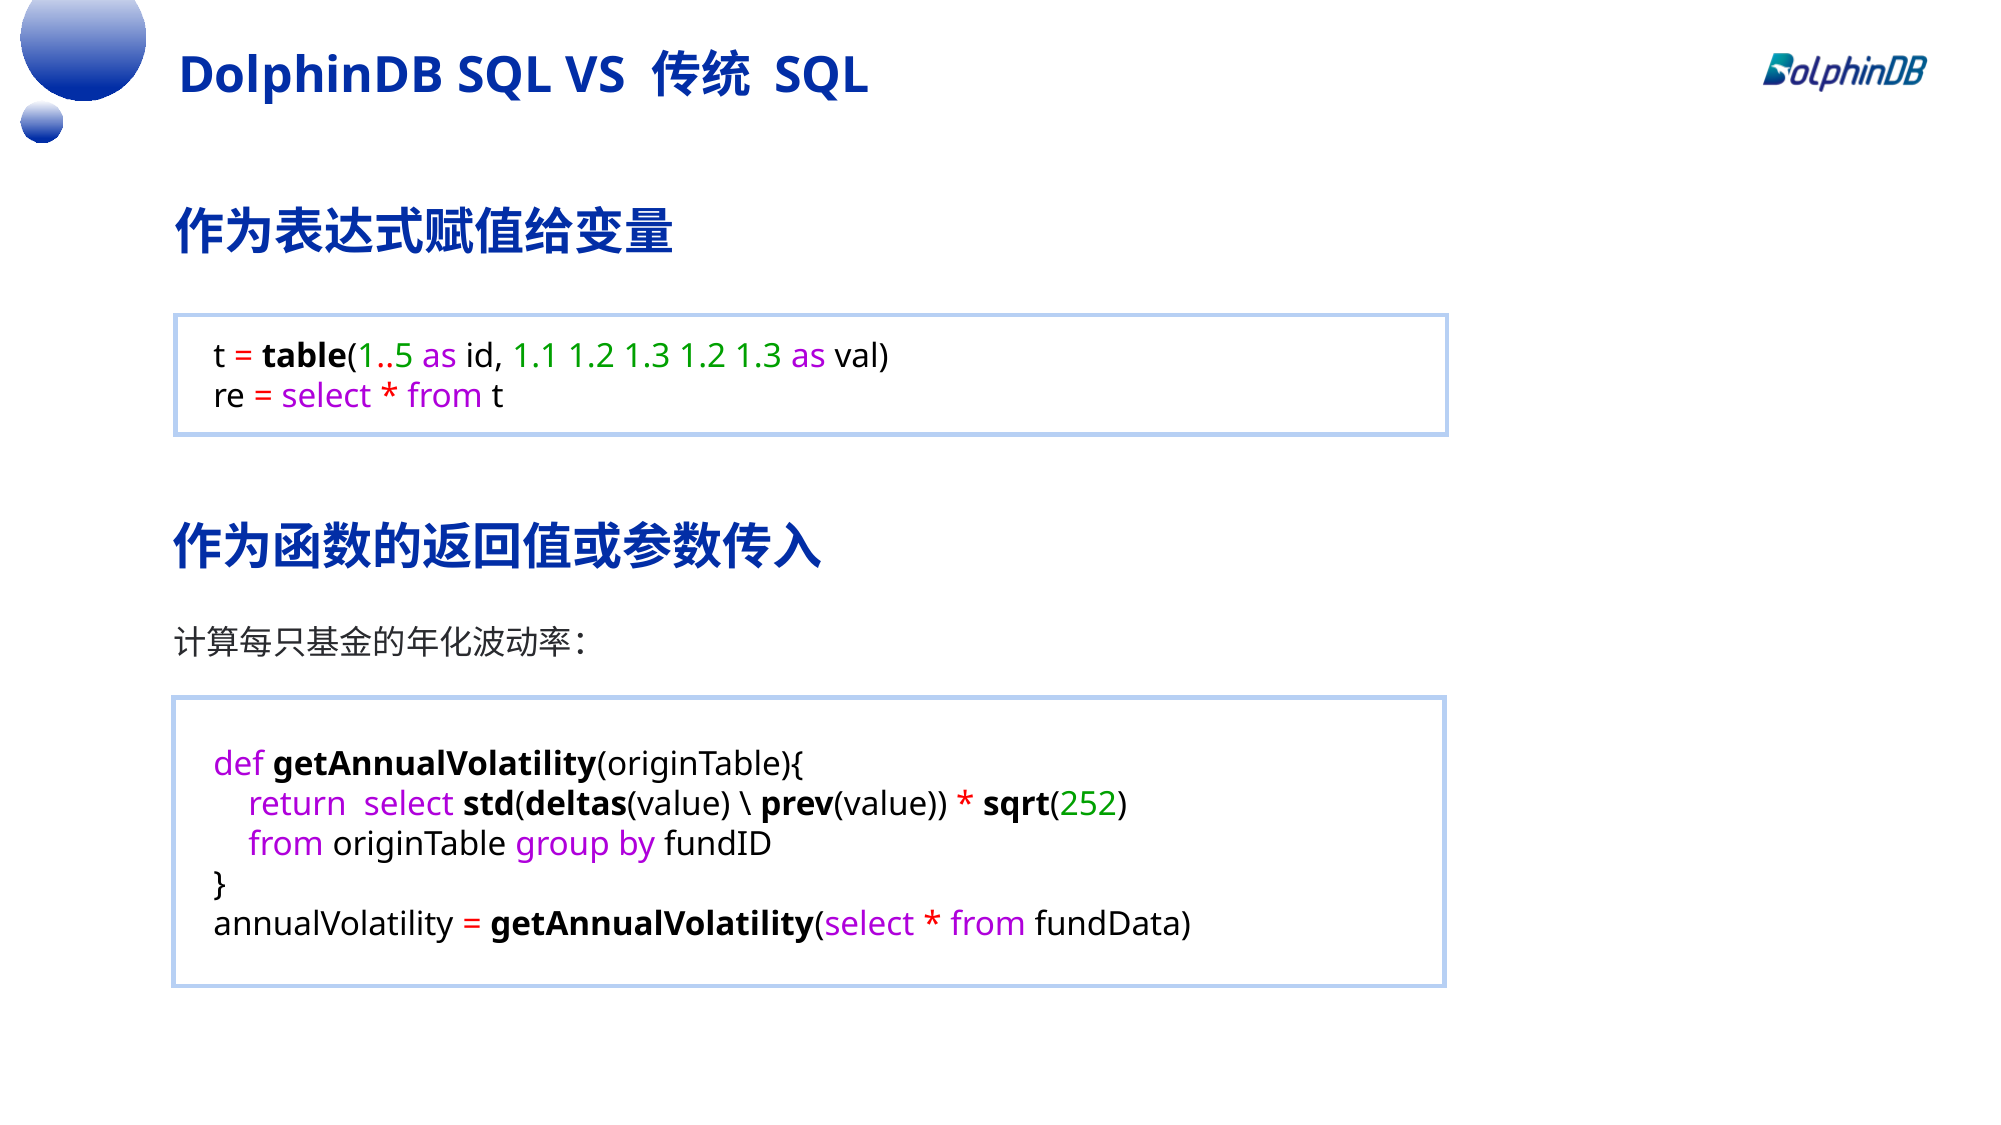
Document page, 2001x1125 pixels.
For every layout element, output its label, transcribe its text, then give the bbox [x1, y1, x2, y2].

text_box 计算每只基金的年化波动率： [158, 613, 993, 669]
text_box [19, 99, 64, 144]
text_box [173, 697, 1446, 987]
picture [1755, 47, 1929, 93]
text_box 作为表达式赋值给变量 [159, 192, 1857, 267]
text_box [19, 0, 147, 102]
text_box DolphinDB SQL VS 传统 SQL [163, 35, 1545, 110]
text_box [175, 314, 1448, 436]
text_box 作为函数的返回值或参数传入 [157, 507, 1855, 582]
